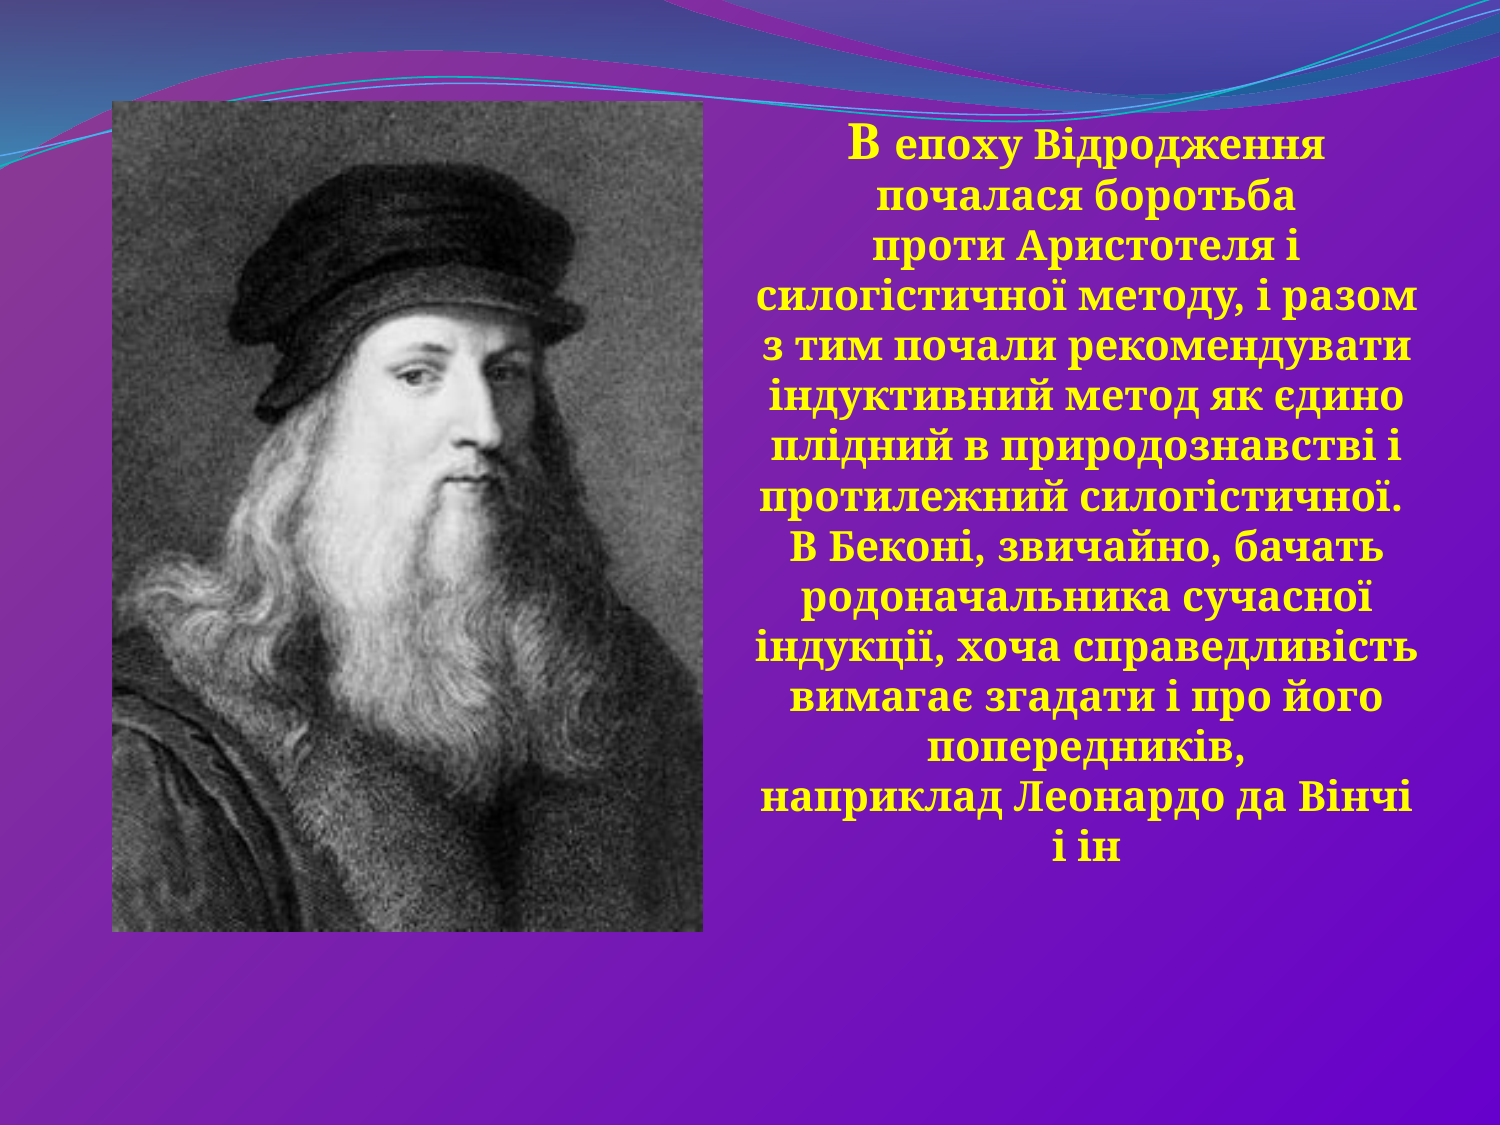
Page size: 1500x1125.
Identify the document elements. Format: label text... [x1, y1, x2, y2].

picture [111, 101, 703, 932]
text_box В епоху Відродження почалася боротьба проти Аристотеля і силогістичної методу, і разом з тим почали рекомендувати індуктивний метод як єдино плідний в природознавстві і протилежний силогістичної. В Беконі, звичайно, бачать родоначальника сучасної індукції, хоча справедливість вимагає згадати і про його попередників, наприклад Леонардо да Вінчі і ін [738, 101, 1436, 997]
